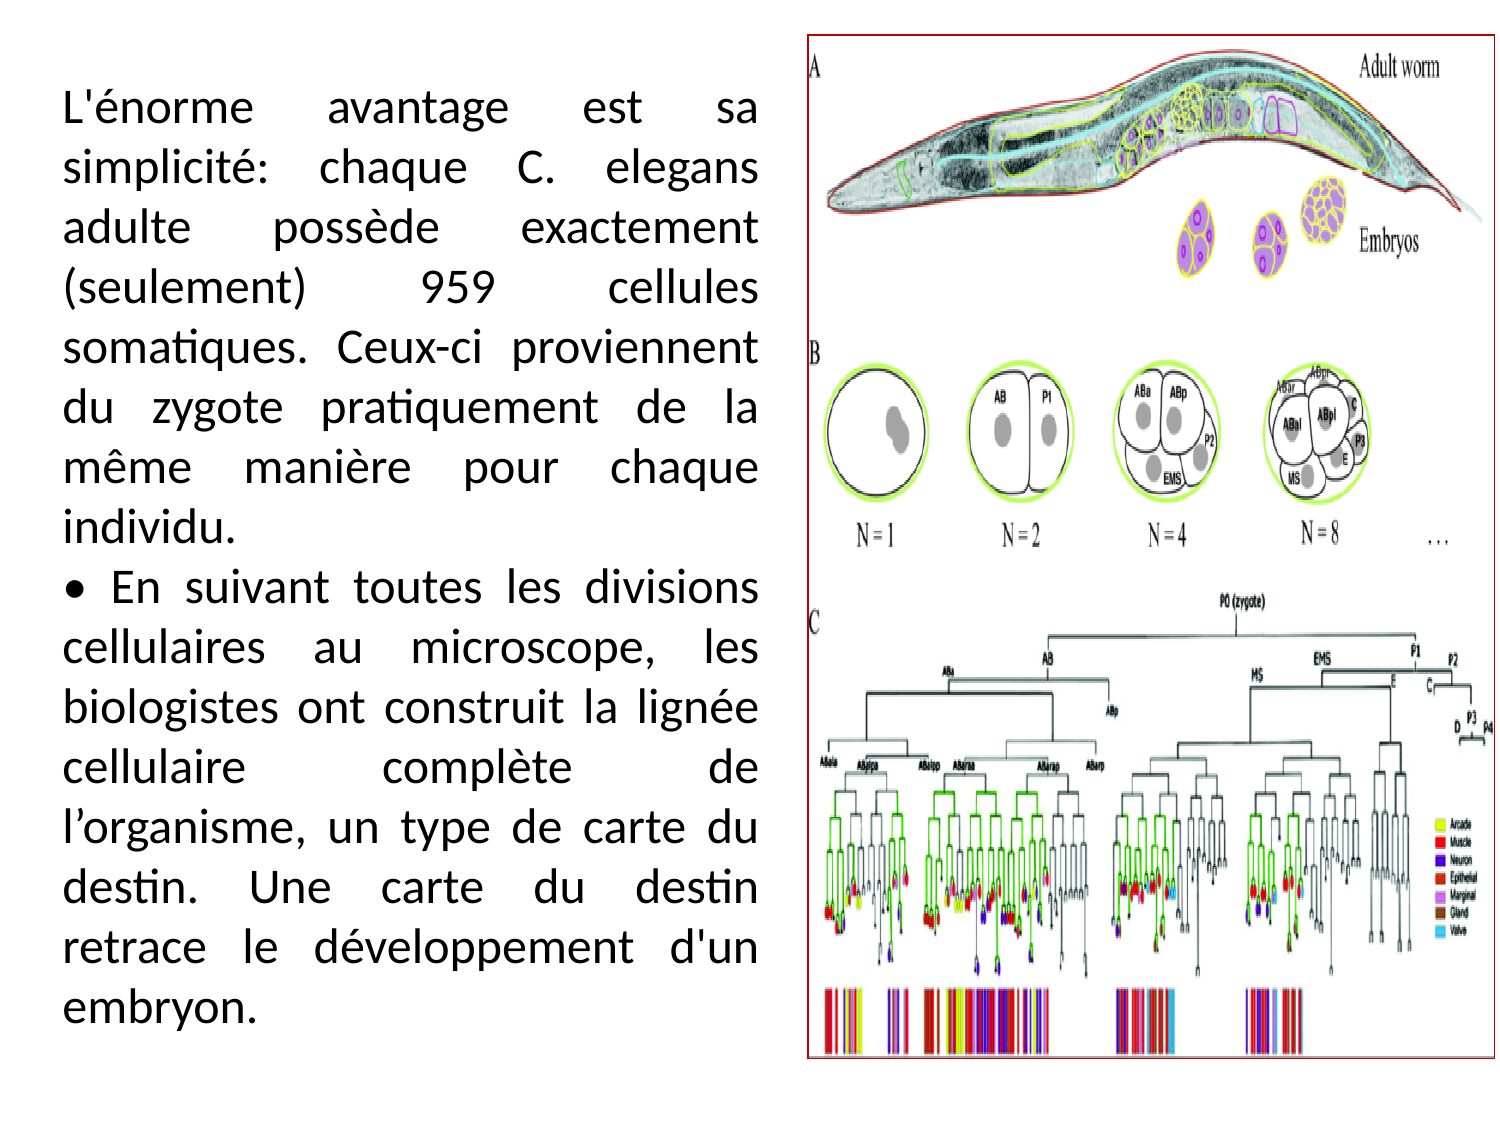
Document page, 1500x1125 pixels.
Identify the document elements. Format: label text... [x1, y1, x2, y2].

text_box L'énorme avantage est sa simplicité: chaque C. elegans adulte possède exactement (seulement) 959 cellules somatiques. Ceux-ci proviennent du zygote pratiquement de la même manière pour chaque individu. • En suivant toutes les divisions cellulaires au microscope, les biologistes ont construit la lignée cellulaire complète de l’organisme, un type de carte du destin. Une carte du destin retrace le développement d'un embryon. [47, 66, 775, 1125]
picture [808, 35, 1494, 1059]
